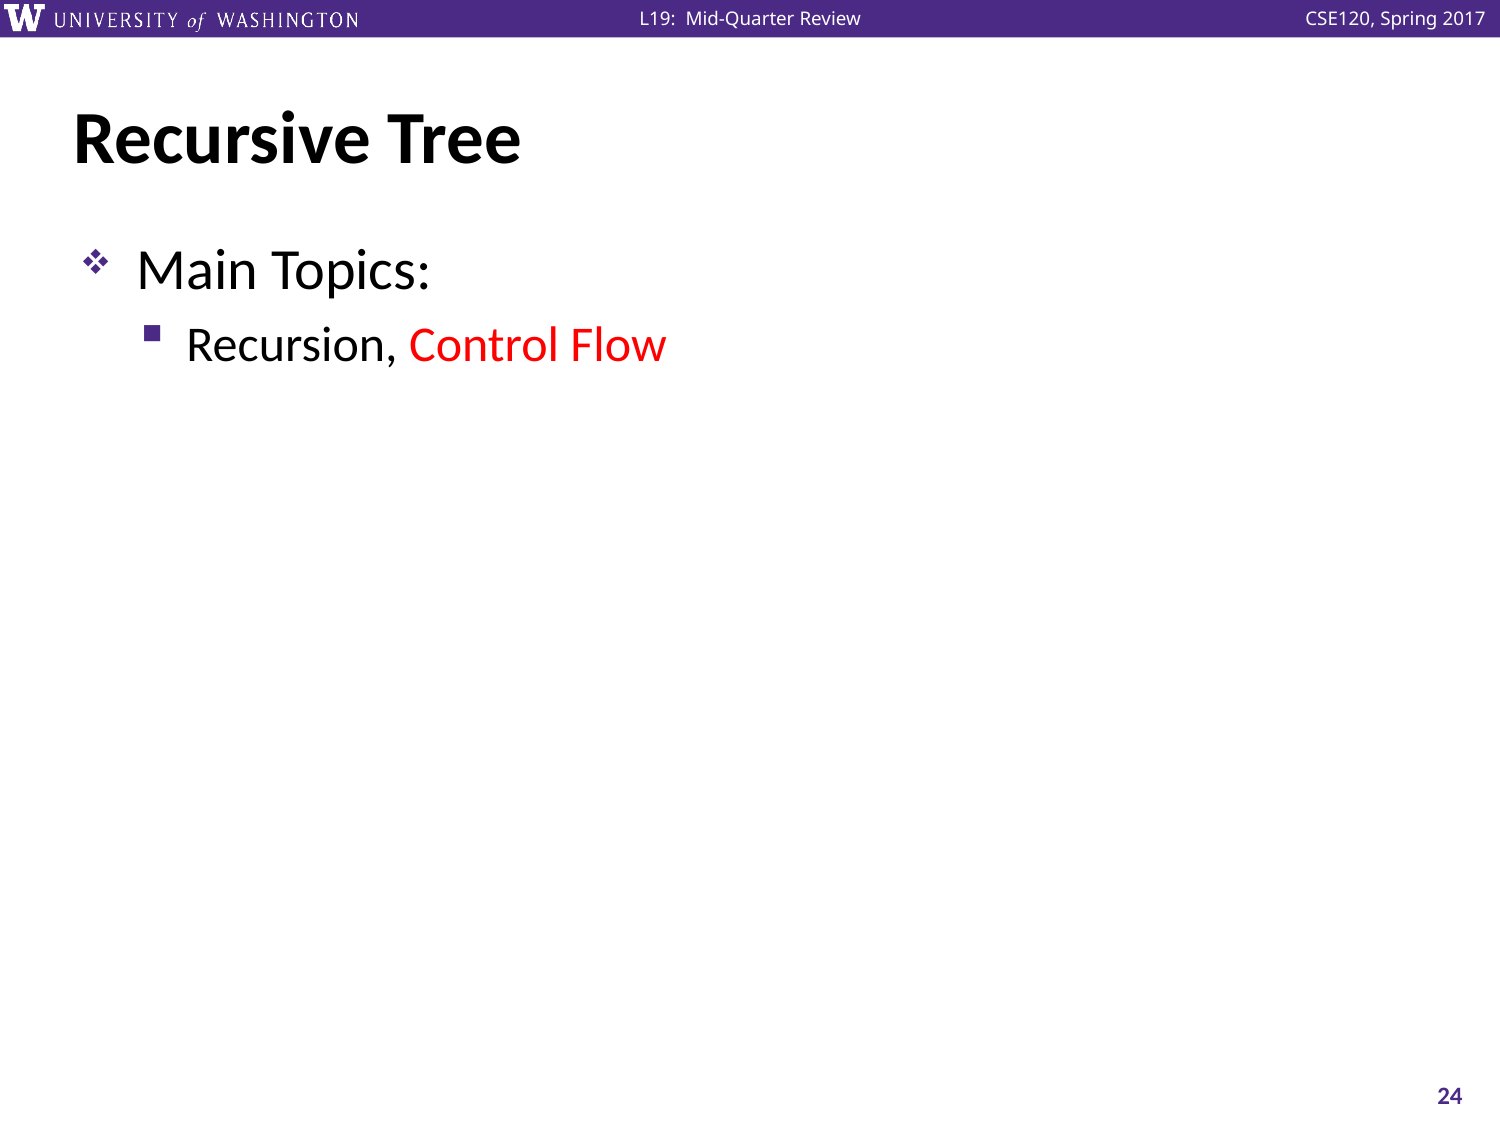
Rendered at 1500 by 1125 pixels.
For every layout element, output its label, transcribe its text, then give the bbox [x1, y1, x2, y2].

list Main Topics: Recursion, Control Flow [64, 223, 1438, 1040]
picture [4, 4, 358, 32]
title Recursive Tree [58, 71, 1438, 197]
slide_number 24 [1400, 1065, 1500, 1125]
